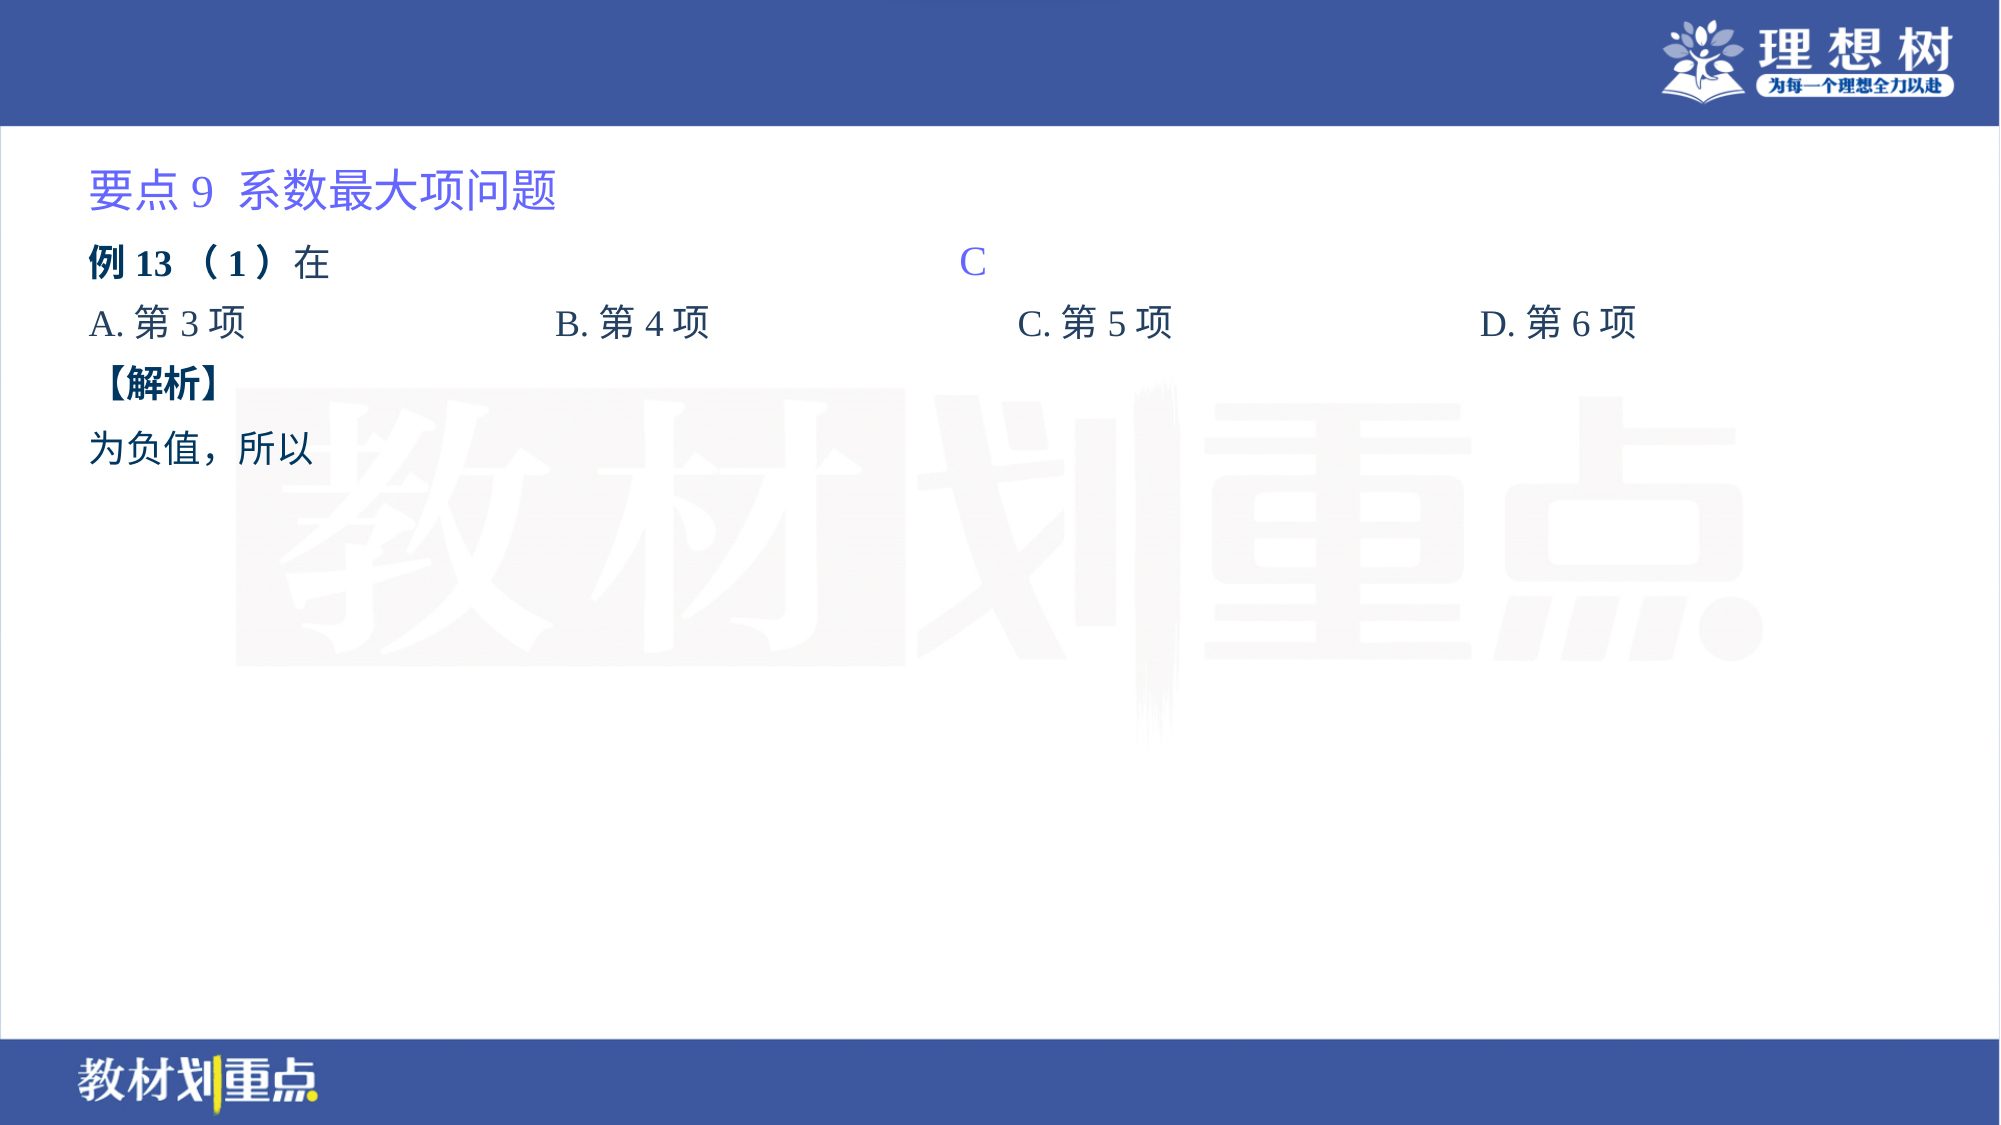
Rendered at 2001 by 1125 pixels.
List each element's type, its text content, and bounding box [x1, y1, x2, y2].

text_box A.第3项 B.第4项 C.第5项 D.第6项 [88, 276, 1911, 336]
text_box C [944, 231, 1003, 276]
picture [0, 0, 2000, 1125]
text_box 要点9 系数最大项问题 [88, 135, 1911, 276]
